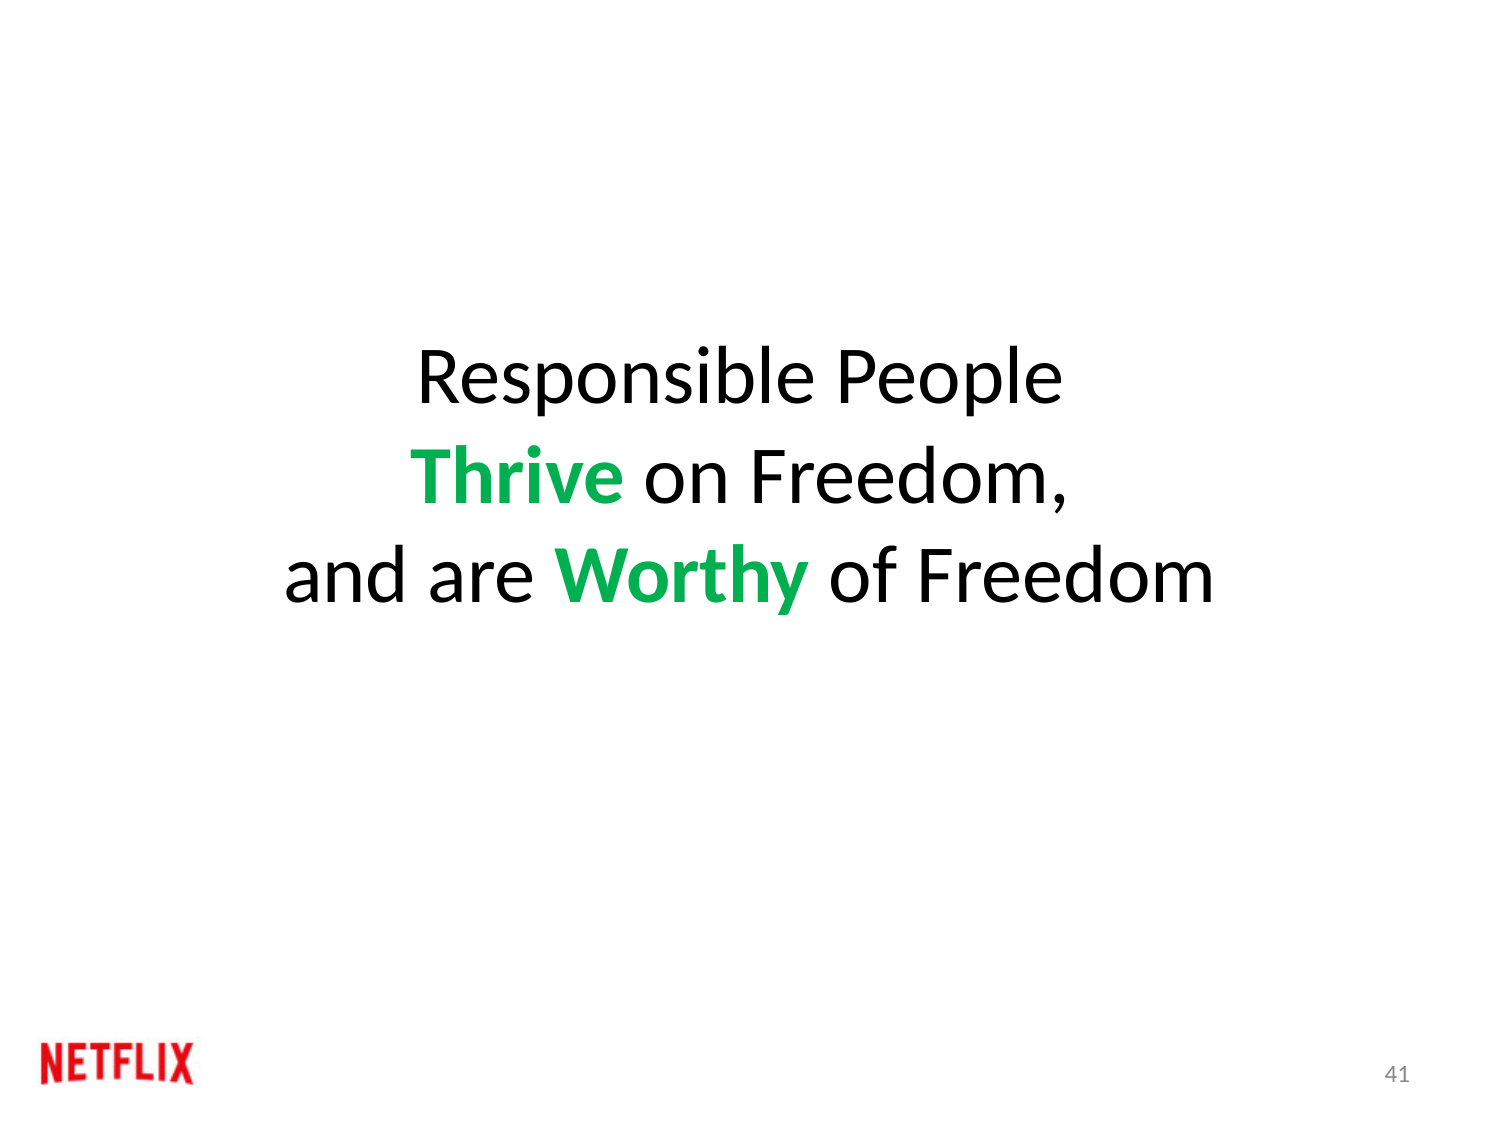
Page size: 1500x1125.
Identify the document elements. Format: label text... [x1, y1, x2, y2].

slide_number ‹#› [1074, 1042, 1425, 1103]
title Responsible People Thrive on Freedom, and are Worthy of Freedom [112, 349, 1388, 591]
picture [24, 1024, 211, 1104]
